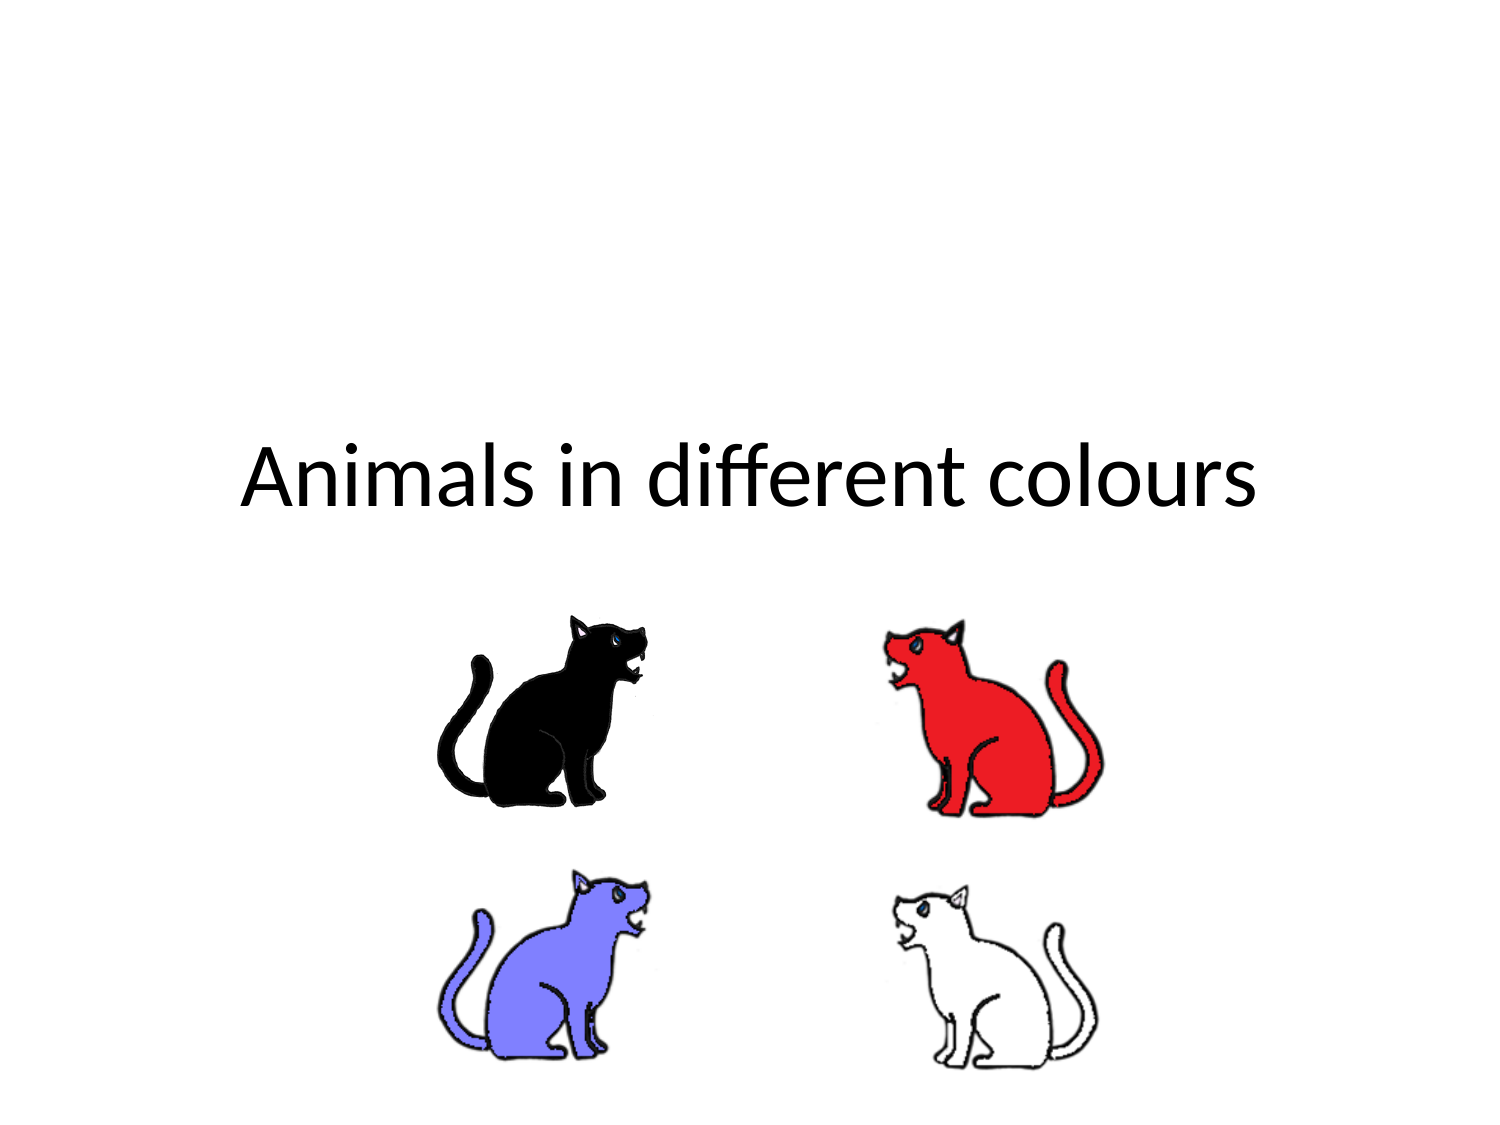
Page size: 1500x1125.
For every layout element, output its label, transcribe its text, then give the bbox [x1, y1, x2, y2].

picture [399, 607, 691, 1097]
picture [880, 883, 1109, 1097]
picture [842, 555, 1148, 862]
title Animals in different colours [112, 349, 1388, 591]
